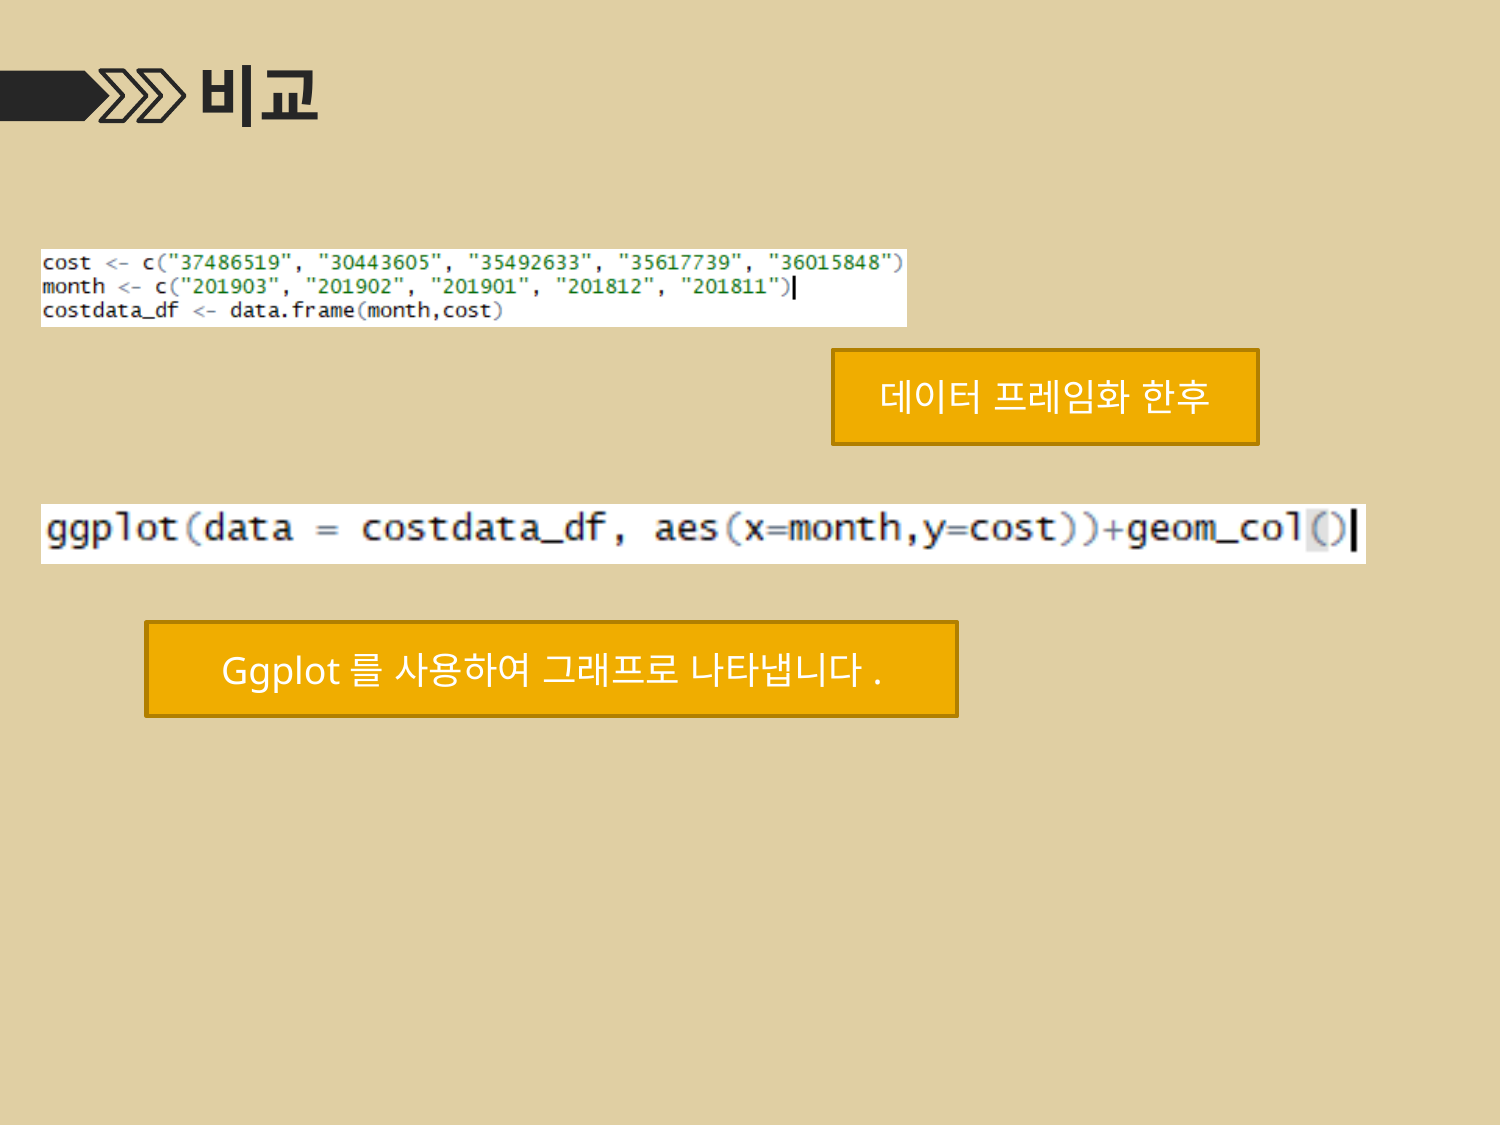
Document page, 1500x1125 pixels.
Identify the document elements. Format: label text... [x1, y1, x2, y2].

text_box [136, 68, 187, 124]
picture [40, 249, 908, 327]
text_box [98, 68, 149, 124]
text_box Ggplot를 사용하여 그래프로 나타냅니다. [144, 620, 959, 718]
text_box 비교 [182, 47, 1046, 143]
text_box 데이터 프레임화 한후 [831, 348, 1260, 446]
picture [41, 504, 1367, 564]
text_box [0, 68, 112, 124]
